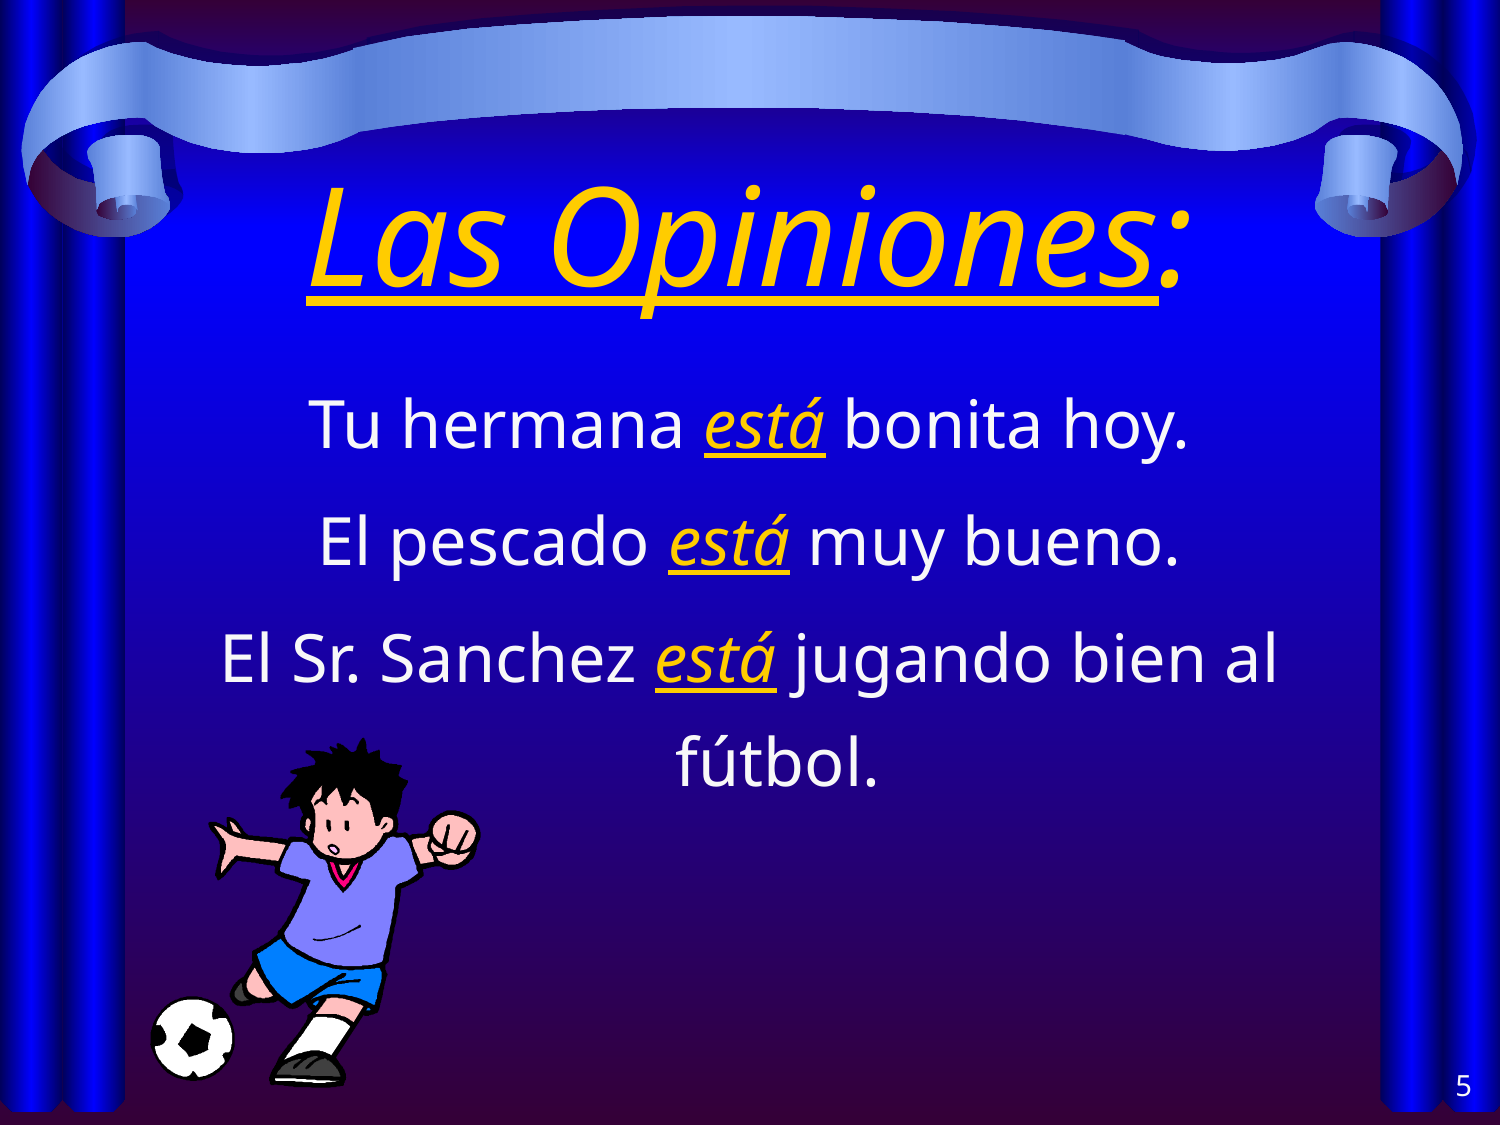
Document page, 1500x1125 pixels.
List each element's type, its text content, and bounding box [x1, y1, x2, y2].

slide_number 5 [1187, 1050, 1500, 1125]
list Tu hermana está bonita hoy. El pescado está muy bueno. El Sr. Sanchez está jugando bien al fútbol. [112, 350, 1388, 813]
title Las Opiniones: [112, 112, 1388, 300]
picture [149, 737, 481, 1088]
